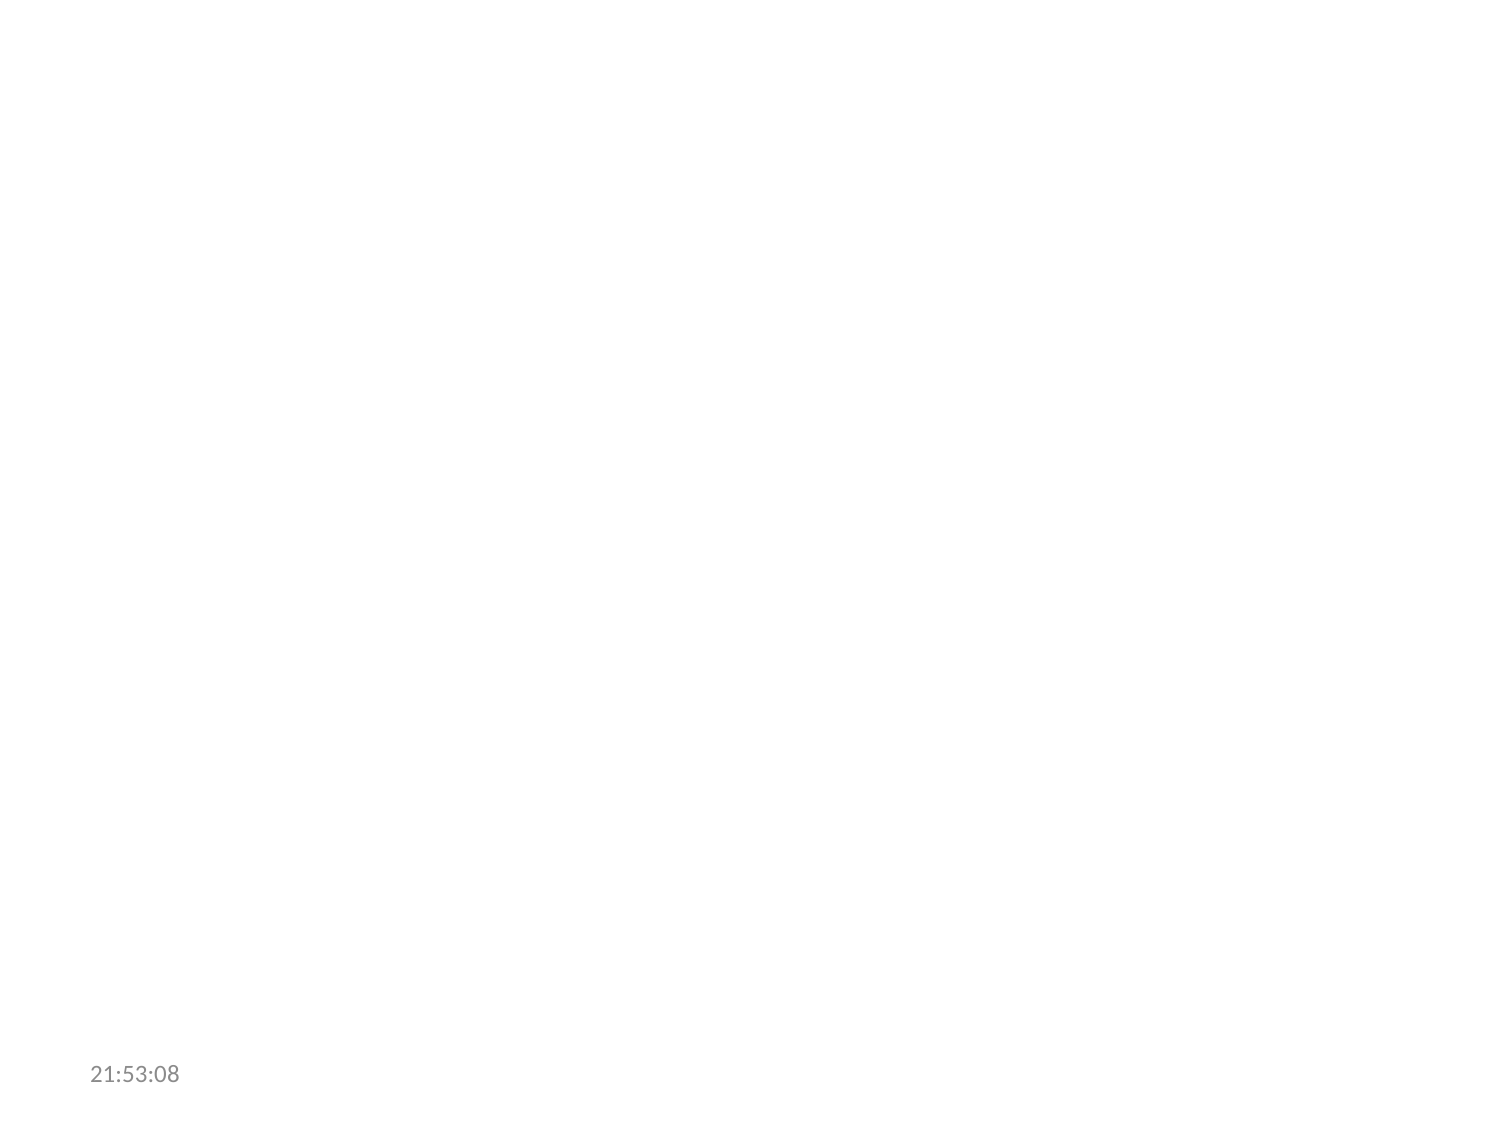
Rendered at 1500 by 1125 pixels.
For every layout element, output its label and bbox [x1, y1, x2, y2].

slide_number [75, 1042, 425, 1103]
